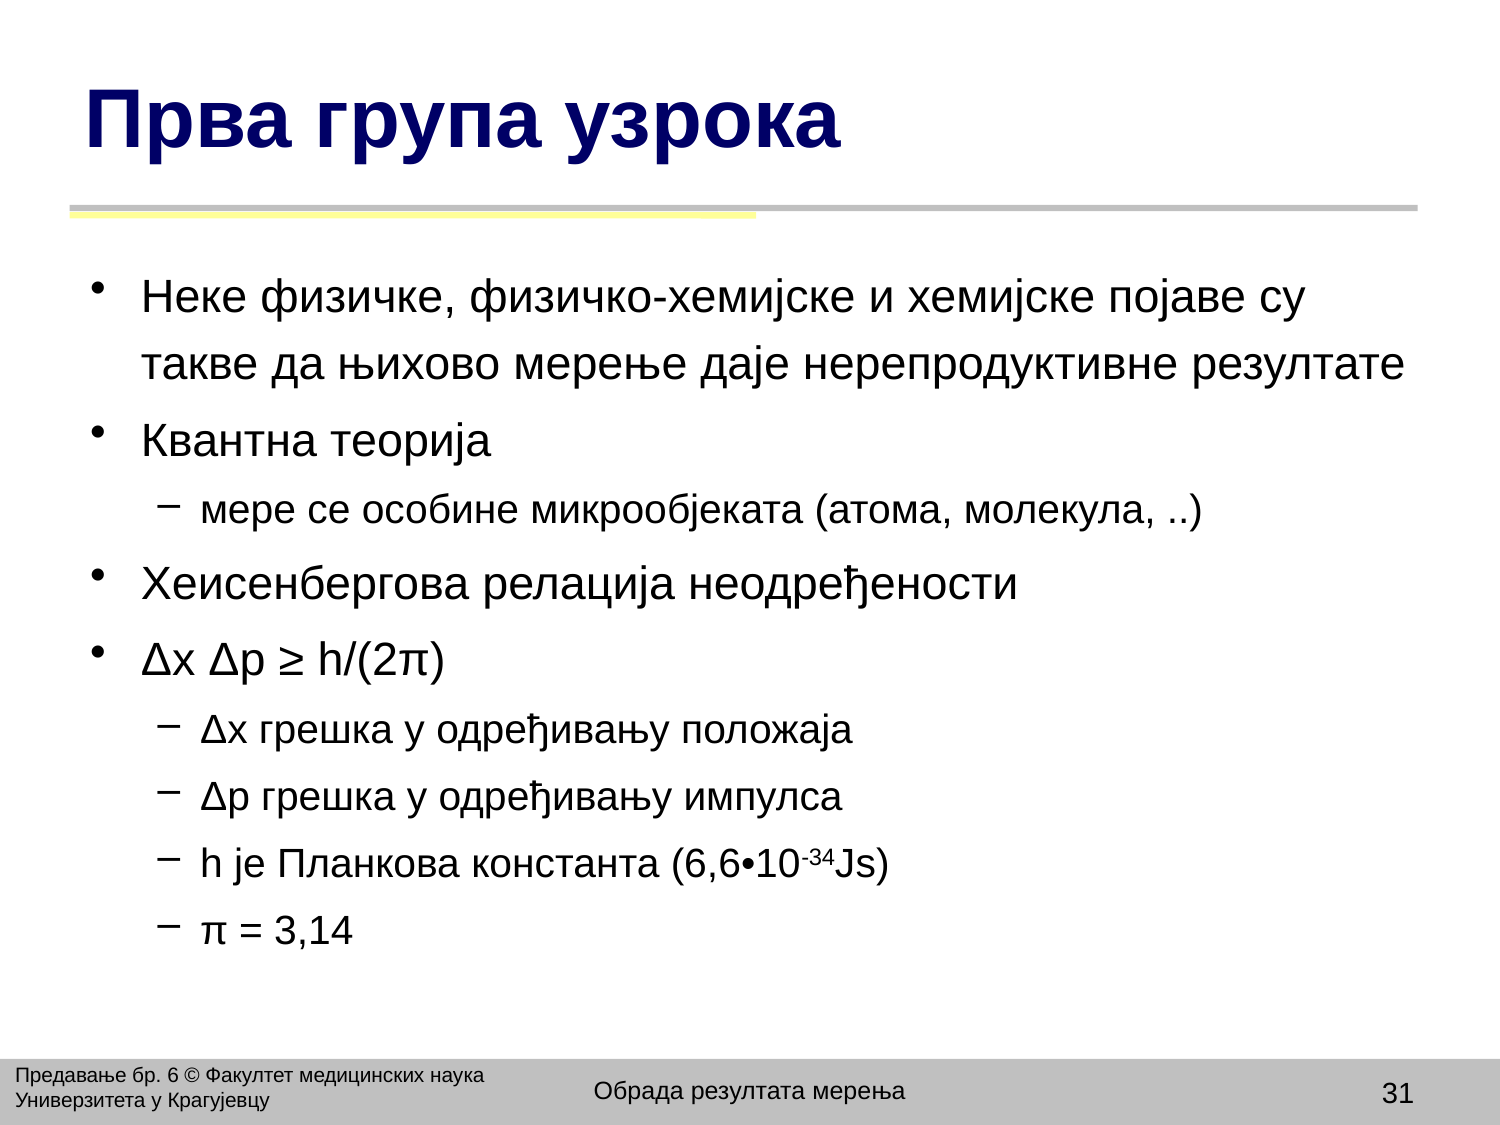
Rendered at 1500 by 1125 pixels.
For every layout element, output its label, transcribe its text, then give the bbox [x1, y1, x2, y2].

title Прва група узрока [69, 19, 1426, 208]
slide_number Предавање бр. 6 © Факултет медицинских наука Универзитета у Крагујевцу [0, 1053, 631, 1108]
footer Обрада резултата мерења [512, 1066, 988, 1125]
slide_number 31 [1079, 1066, 1430, 1125]
list Неке физичке, физичко-хемијске и хемијске појаве су такве да њихово мерење даје нерепродуктивне резултате Квантна теорија мере се особине микрообјеката (атома, молекула, ..) Хеисенбергова релација неодређености Δx Δp ≥ h/(2π) Δx грешка у одређивању положаја Δp грешка у одређивању импулса h је Планкова константа (6,6•10-34Јs) π = 3,14 [74, 246, 1426, 1023]
